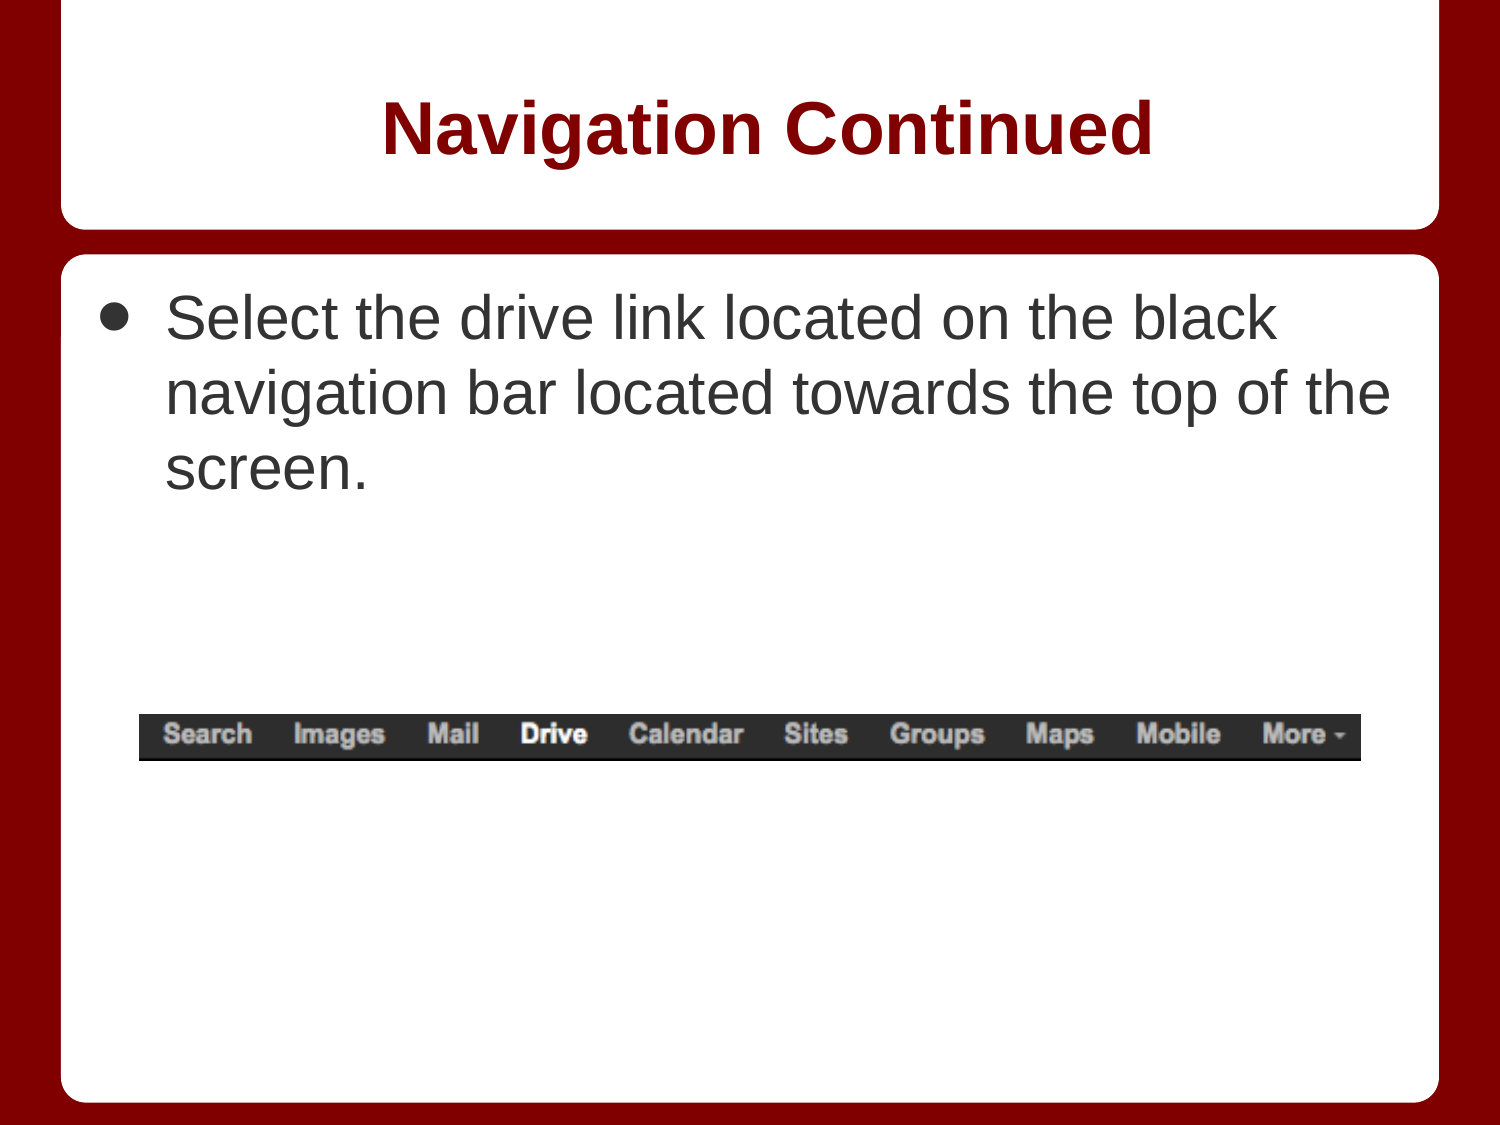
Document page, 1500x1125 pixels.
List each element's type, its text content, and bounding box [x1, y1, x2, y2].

list Select the drive link located on the black navigation bar located towards the top of the screen. [75, 262, 1425, 931]
title Navigation Continued [75, 15, 1425, 234]
text_box [139, 714, 1361, 761]
